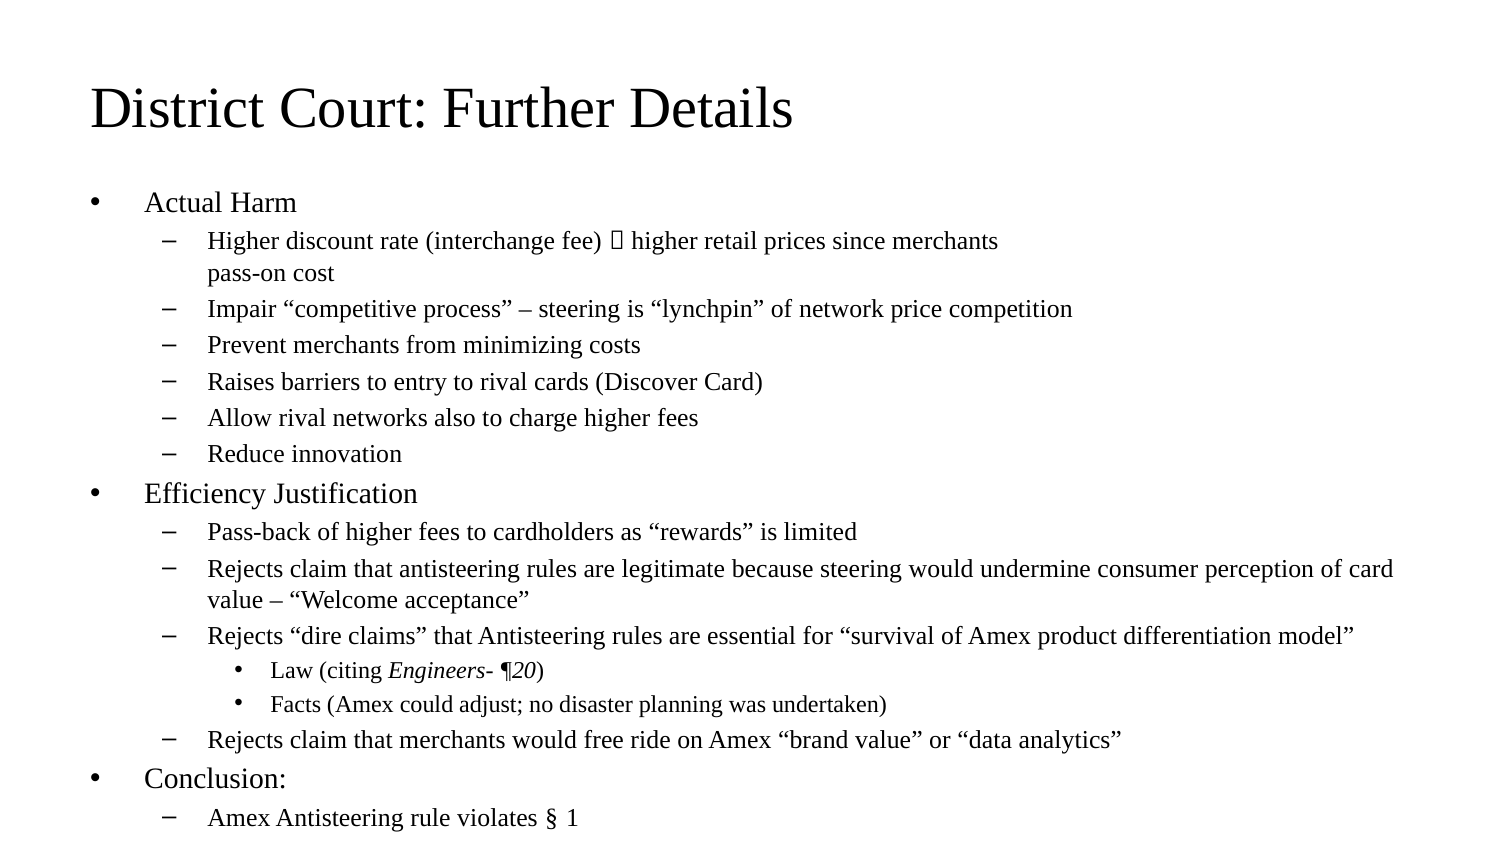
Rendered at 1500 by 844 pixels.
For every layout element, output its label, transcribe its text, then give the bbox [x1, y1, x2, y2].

list Actual Harm Higher discount rate (interchange fee)  higher retail prices since merchants pass-on cost Impair “competitive process” – steering is “lynchpin” of network price competition Prevent merchants from minimizing costs Raises barriers to entry to rival cards (Discover Card) Allow rival networks also to charge higher fees Reduce innovation Efficiency Justification Pass-back of higher fees to cardholders as “rewards” is limited Rejects claim that antisteering rules are legitimate because steering would undermine consumer perception of card value – “Welcome acceptance” Rejects “dire claims” that Antisteering rules are essential for “survival of Amex product differentiation model” Law (citing Engineers- ¶20) Facts (Amex could adjust; no disaster planning was undertaken) Rejects claim that merchants would free ride on Amex “brand value” or “data analytics” Conclusion: Amex Antisteering rule violates § 1 [75, 175, 1450, 844]
title District Court: Further Details [75, 33, 1425, 175]
